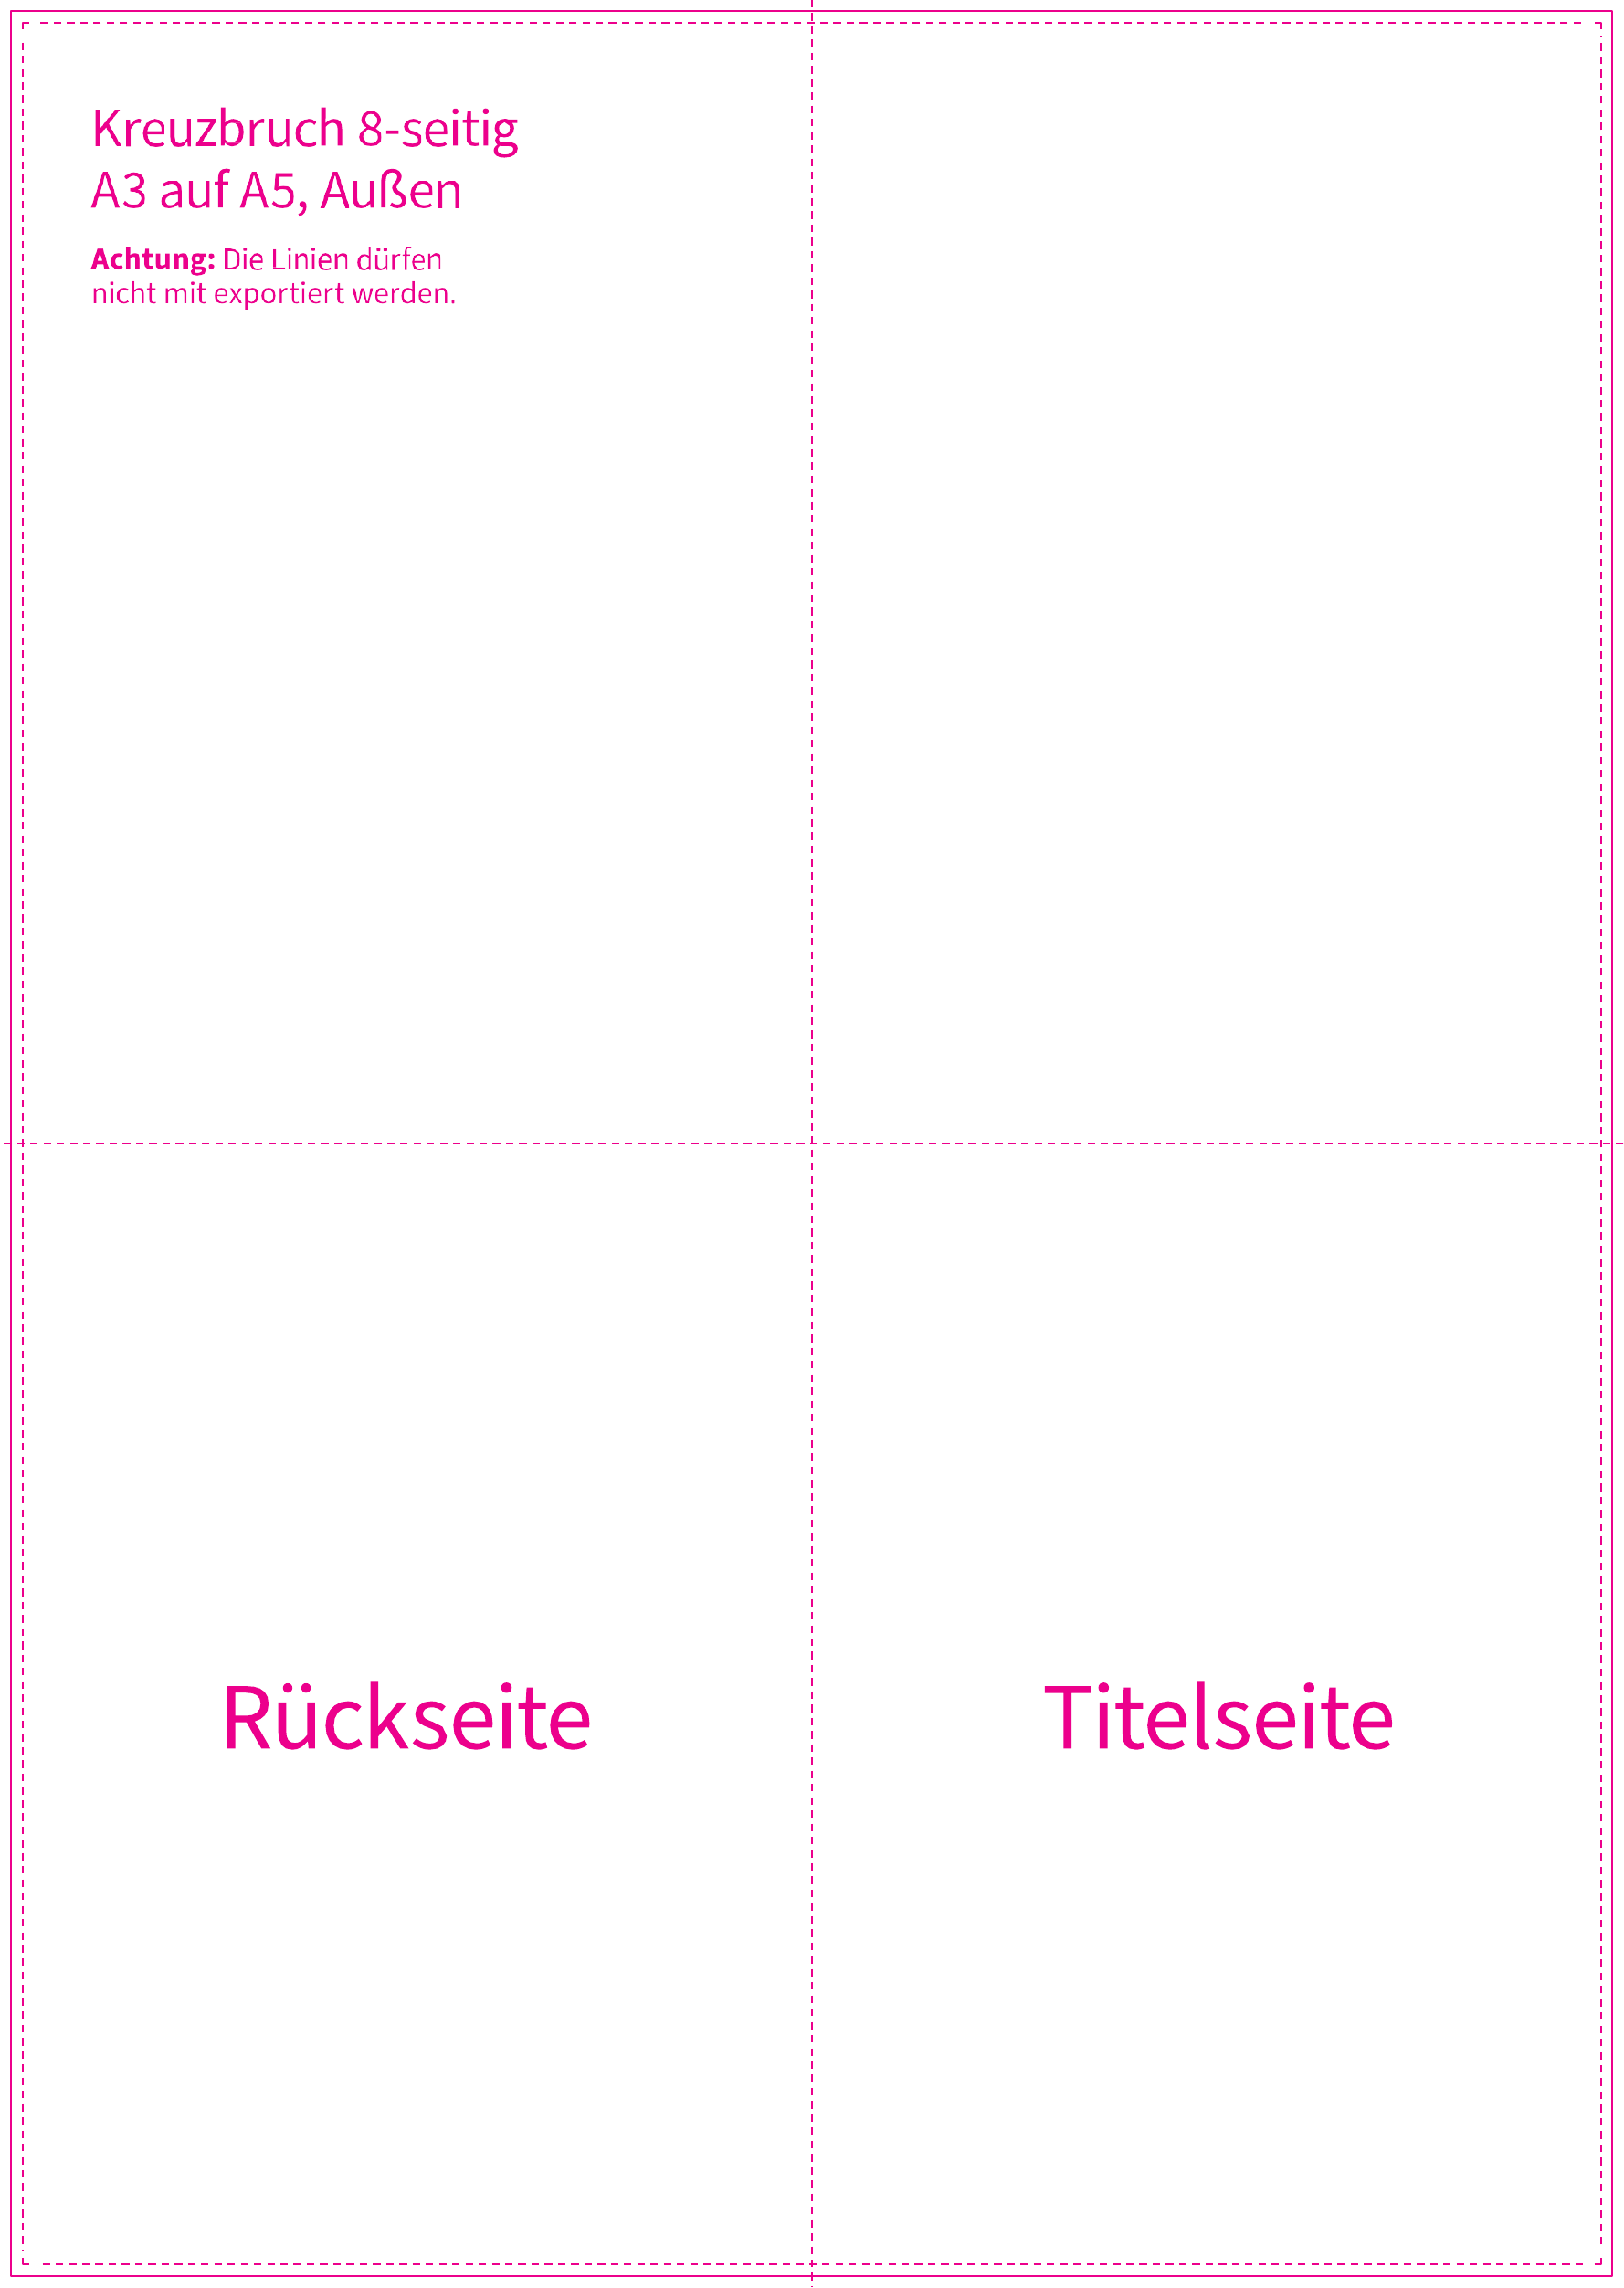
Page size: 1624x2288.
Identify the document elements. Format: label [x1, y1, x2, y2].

text_box [0, 0, 1624, 2288]
